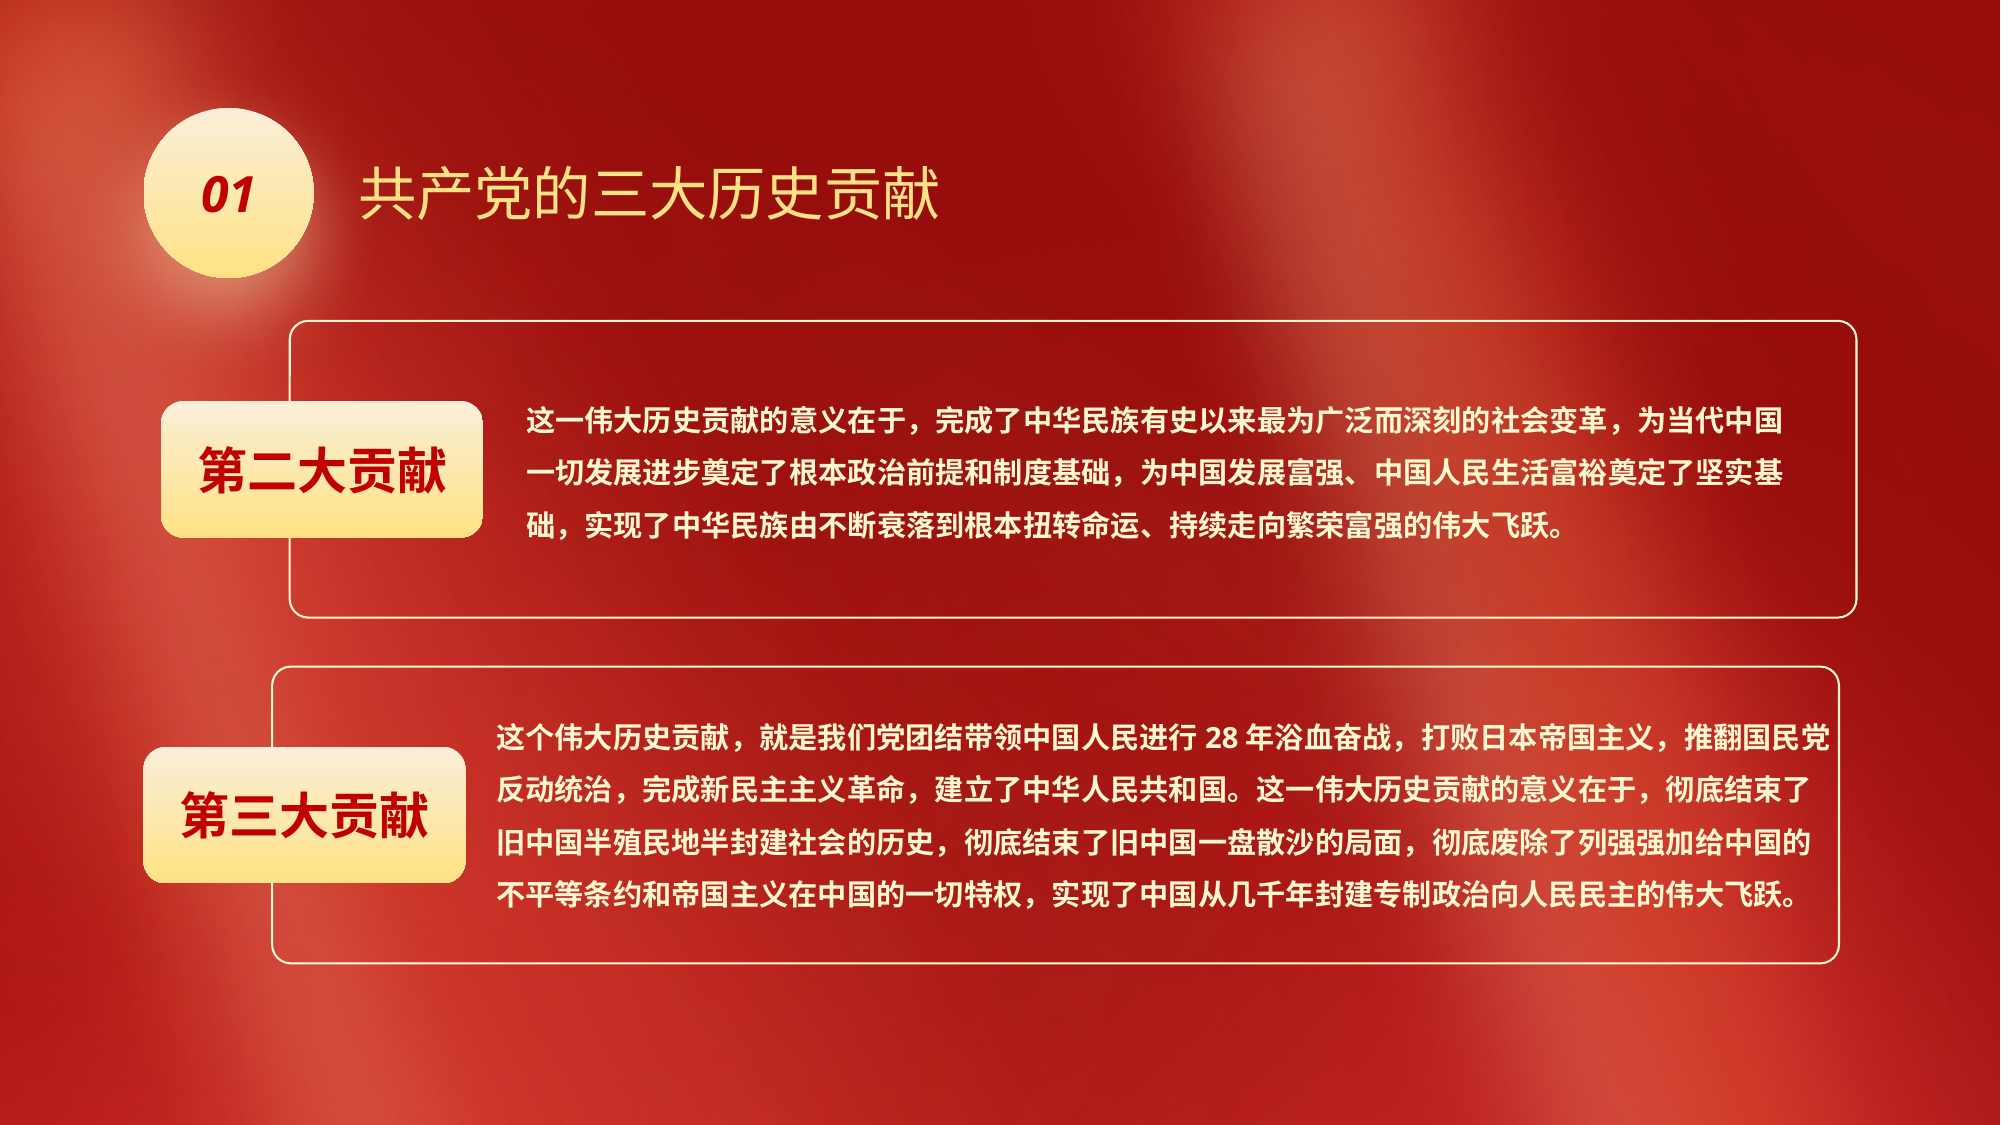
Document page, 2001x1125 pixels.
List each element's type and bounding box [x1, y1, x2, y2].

text_box [143, 107, 945, 278]
picture [0, 0, 2000, 1125]
text_box [160, 320, 1857, 618]
text_box [143, 666, 1839, 964]
